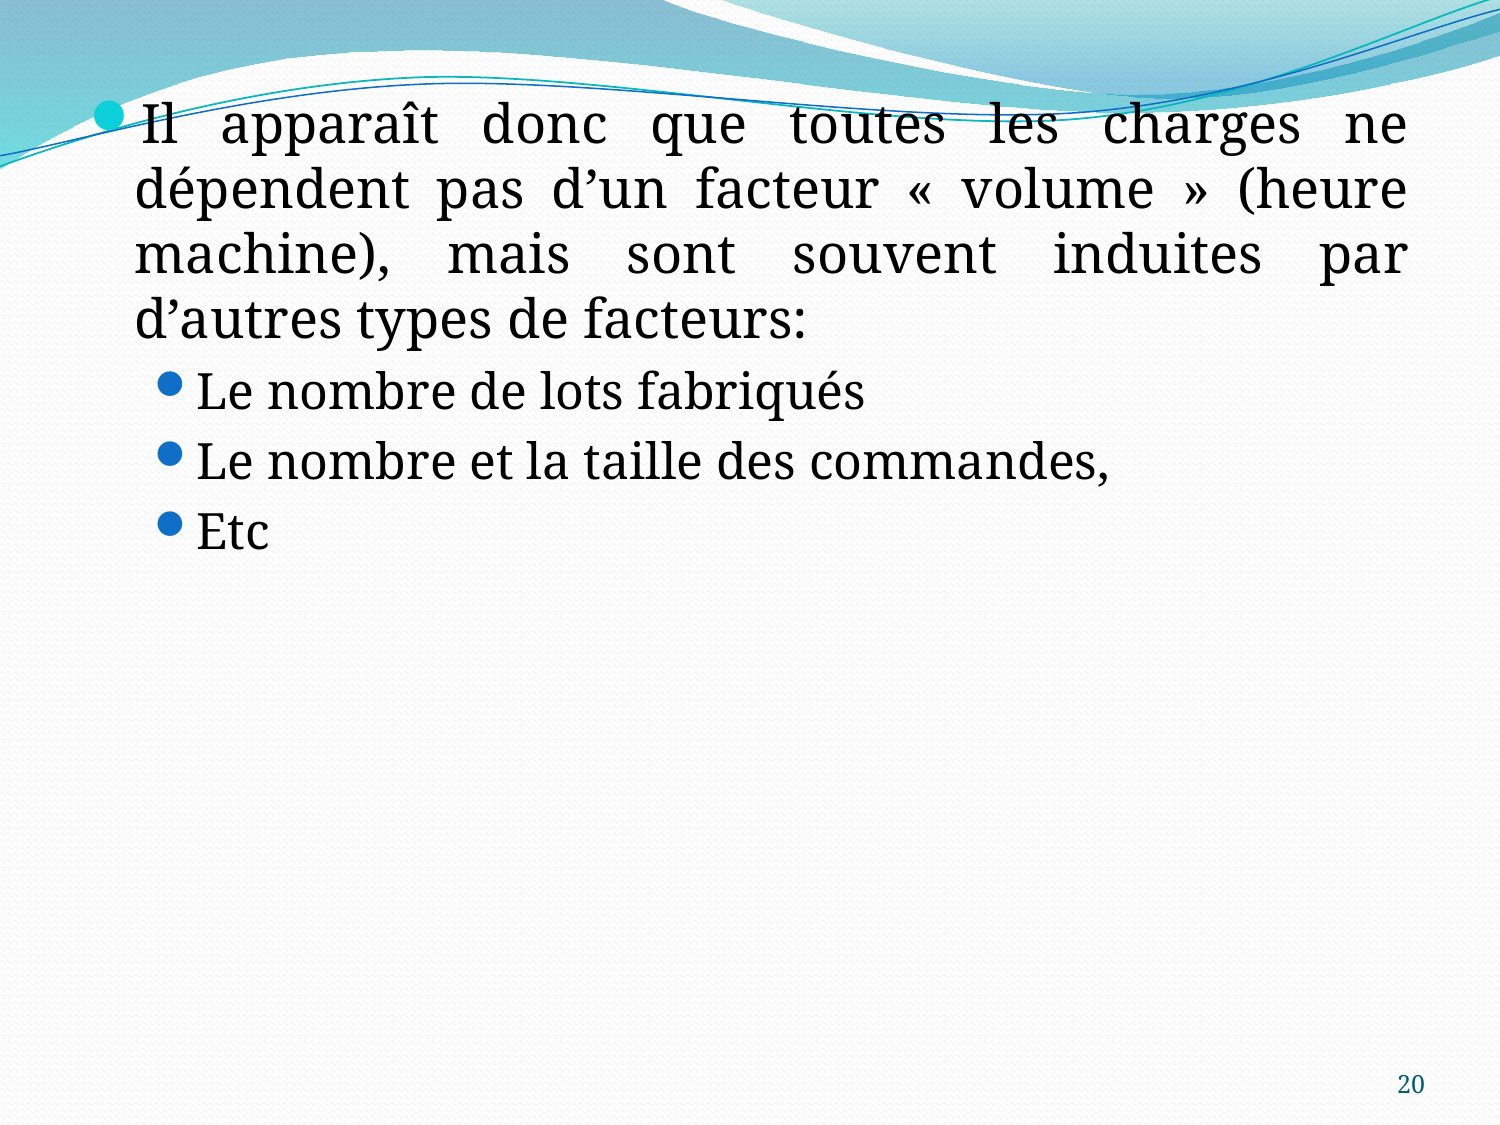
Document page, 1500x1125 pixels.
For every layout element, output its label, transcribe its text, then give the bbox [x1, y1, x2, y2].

list Il apparaît donc que toutes les charges ne dépendent pas d’un facteur « volume » (heure machine), mais sont souvent induites par d’autres types de facteurs: Le nombre de lots fabriqués Le nombre et la taille des commandes, Etc [75, 82, 1425, 1079]
slide_number 20 [1299, 1042, 1425, 1103]
